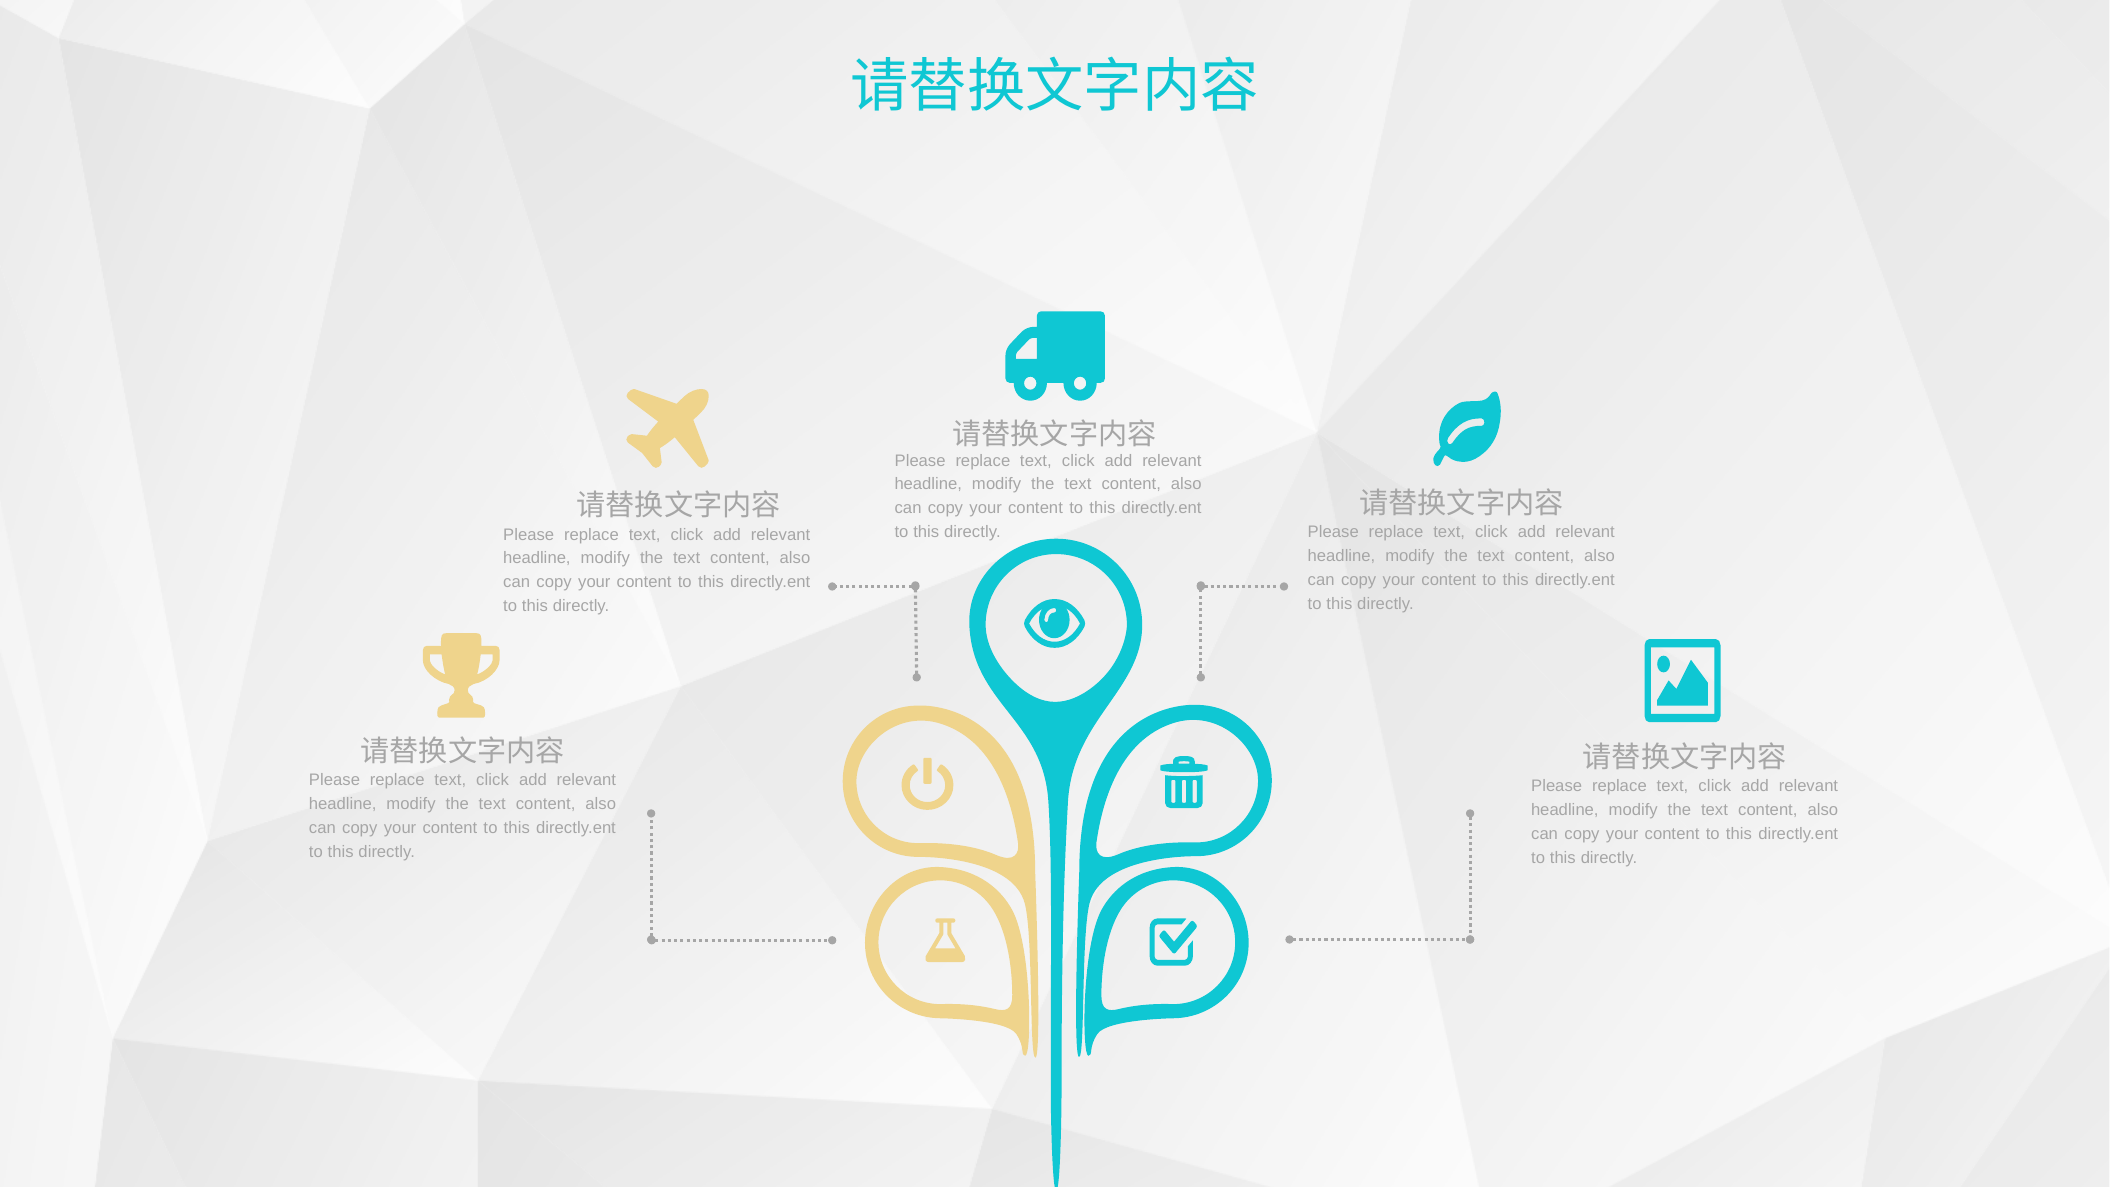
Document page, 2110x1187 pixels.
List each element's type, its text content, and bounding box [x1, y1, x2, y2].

text_box [1644, 639, 1721, 723]
text_box 请替换文字内容 [360, 724, 566, 764]
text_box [842, 697, 1043, 1060]
text_box 请替换文字内容 [1359, 477, 1564, 517]
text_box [1072, 696, 1272, 1059]
text_box [1005, 311, 1105, 401]
text_box Please replace text, click add relevant headline, modify the text content, also can copy your content to this directly.ent to this directly. [1307, 517, 1616, 614]
text_box Please replace text, click add relevant headline, modify the text content, also can copy your content to this directly.ent to this directly. [308, 764, 617, 861]
text_box 请替换文字内容 [795, 26, 1314, 125]
text_box [1433, 391, 1501, 467]
text_box 请替换文字内容 [952, 408, 1158, 445]
text_box [626, 388, 709, 468]
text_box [864, 864, 1032, 1056]
text_box [422, 633, 500, 718]
text_box Please replace text, click add relevant headline, modify the text content, also can copy your content to this directly.ent to this directly. [1531, 771, 1839, 867]
text_box 请替换文字内容 [1582, 731, 1788, 771]
text_box Please replace text, click add relevant headline, modify the text content, also can copy your content to this directly.ent to this directly. [503, 519, 811, 616]
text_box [967, 538, 1143, 1187]
picture [0, 0, 2110, 1187]
text_box Please replace text, click add relevant headline, modify the text content, also can copy your content to this directly.ent to this directly. [894, 445, 1203, 542]
text_box 请替换文字内容 [576, 479, 782, 519]
